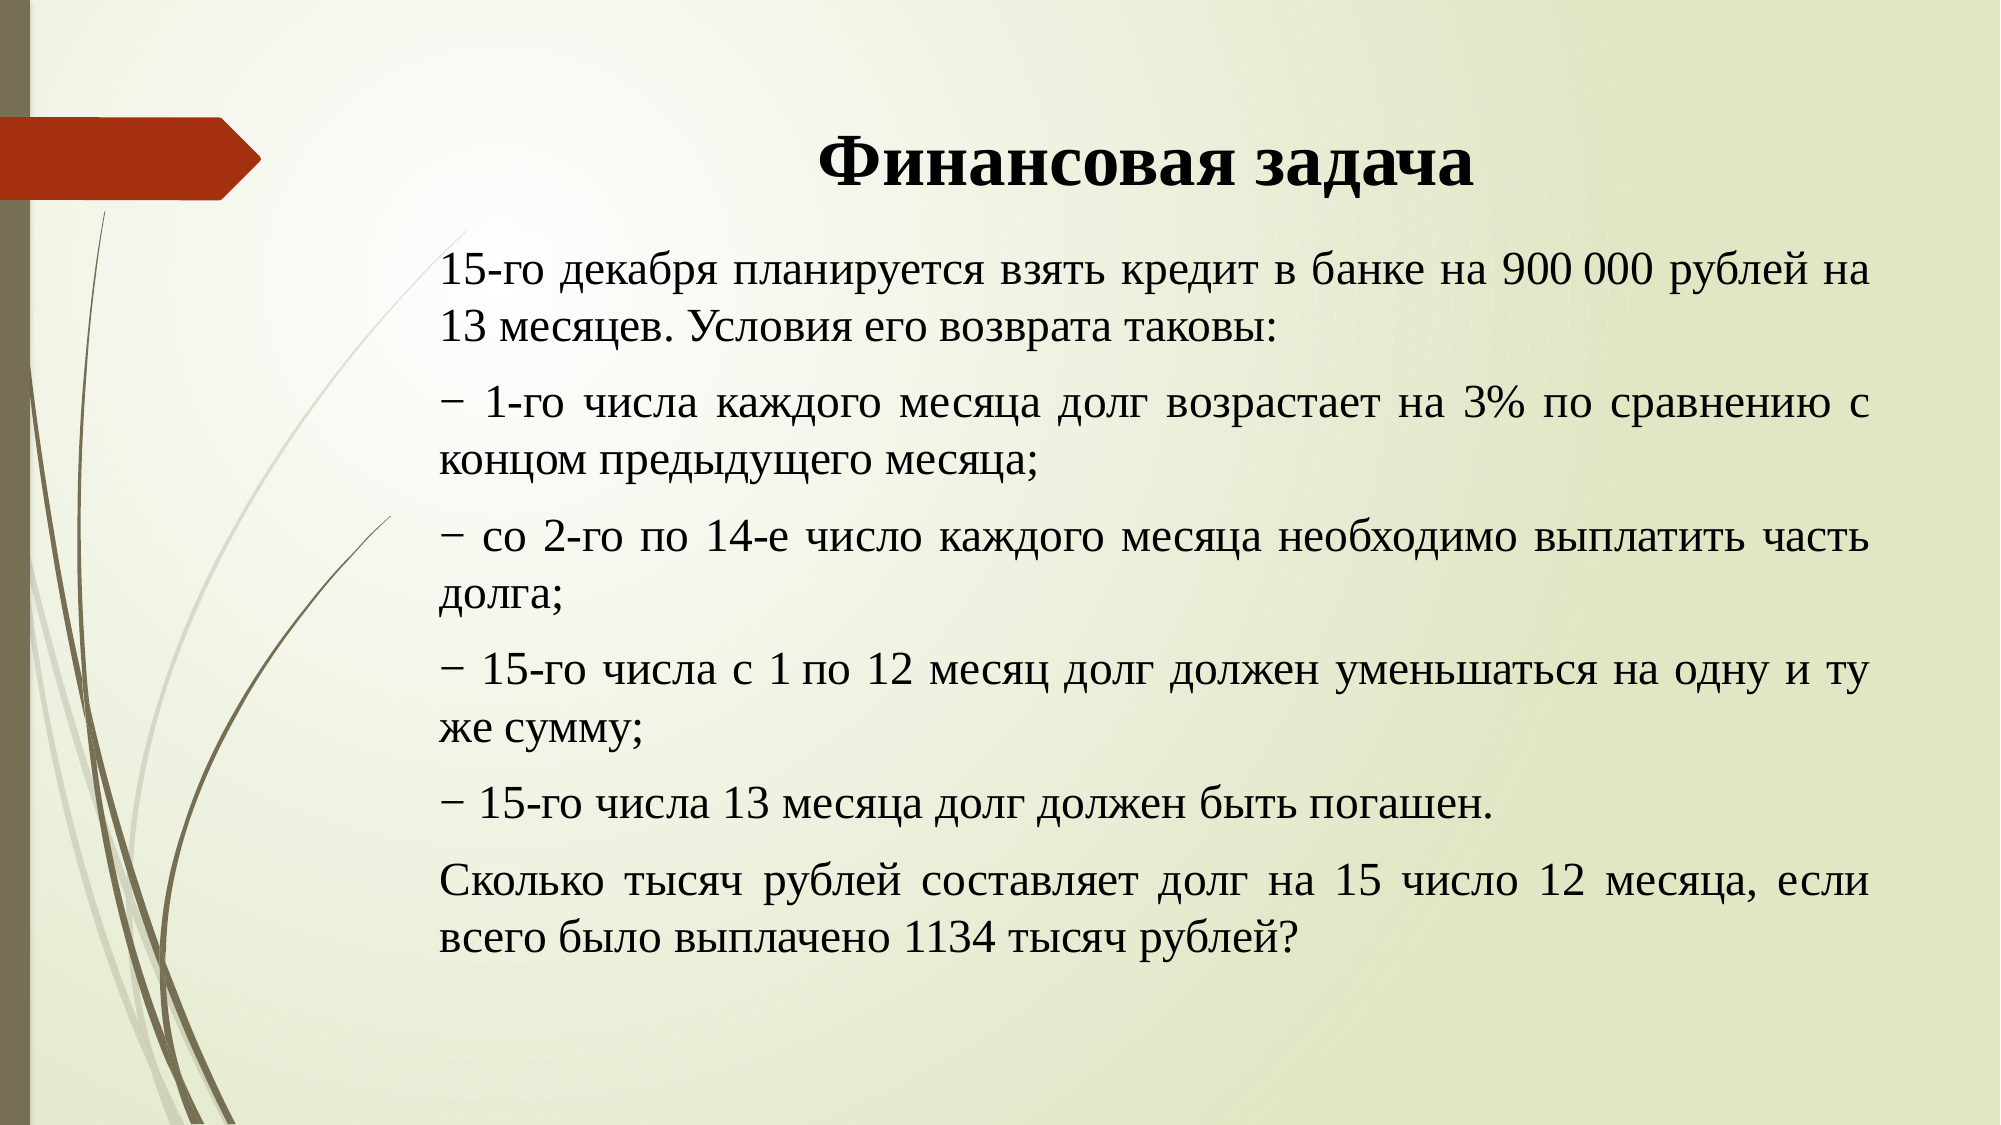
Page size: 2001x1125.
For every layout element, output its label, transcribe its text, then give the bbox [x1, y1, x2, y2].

list 15-го декабря планируется взять кредит в банке на 900 000 рублей на 13 месяцев. Условия его возврата таковы: − 1-го числа каждого месяца долг возрастает на 3% по сравнению с концом предыдущего месяца; − cо 2-го по 14-е число каждого месяца необходимо выплатить часть долга; − 15-го числа с 1 по 12 месяц долг должен уменьшаться на одну и ту же сумму; − 15-го числа 13 месяца долг должен быть погашен. Сколько тысяч рублей составляет долг на 15 число 12 месяца, если всего было выплачено 1134 тысяч рублей? [424, 229, 1888, 970]
title Финансовая задача [425, 102, 1888, 229]
